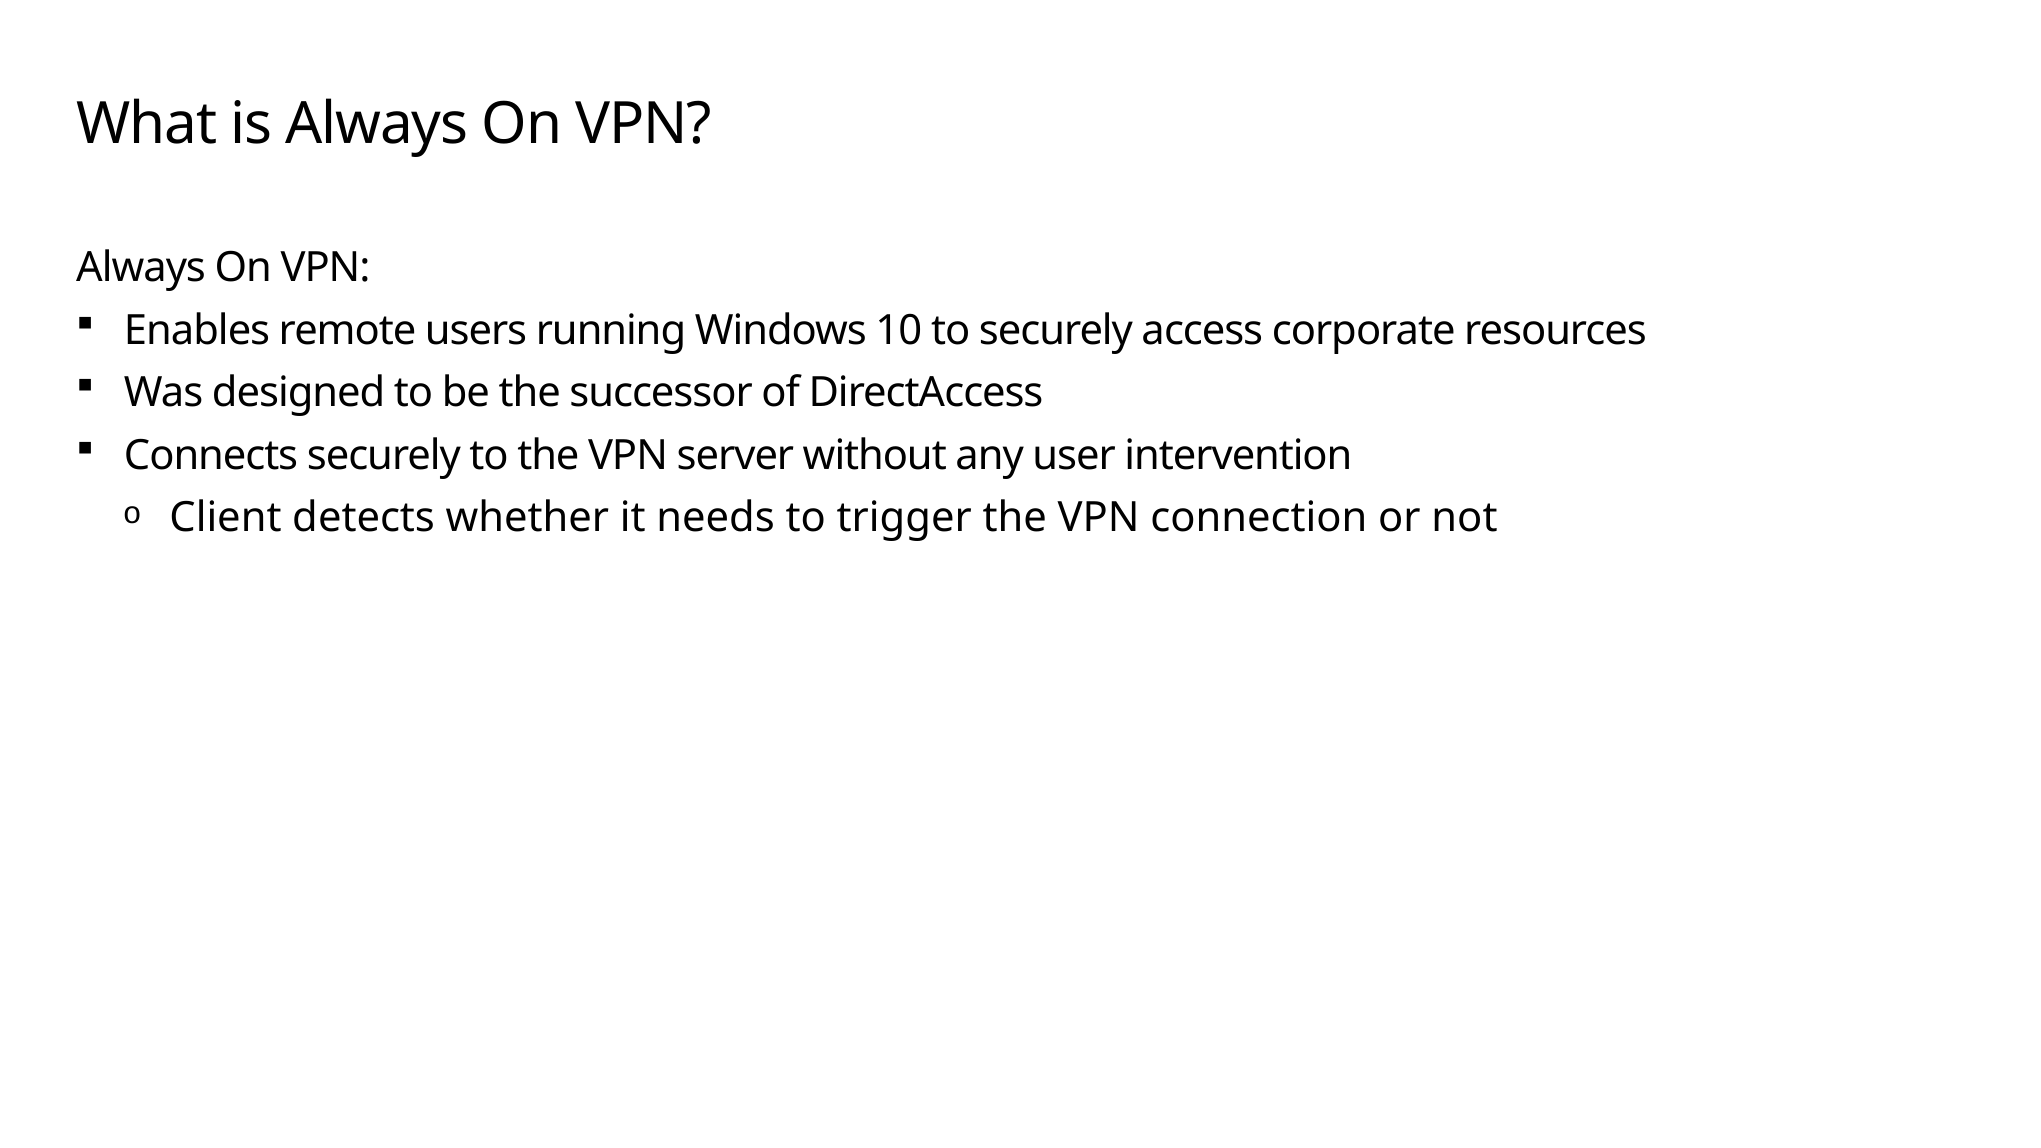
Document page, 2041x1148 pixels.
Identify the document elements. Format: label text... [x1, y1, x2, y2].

title What is Always On VPN? [76, 93, 1968, 161]
list Always On VPN: Enables remote users running Windows 10 to securely access corporate resources Was designed to be the successor of DirectAccess Connects securely to the VPN server without any user intervention Client detects whether it needs to trigger the VPN connection or not [76, 240, 1970, 1074]
